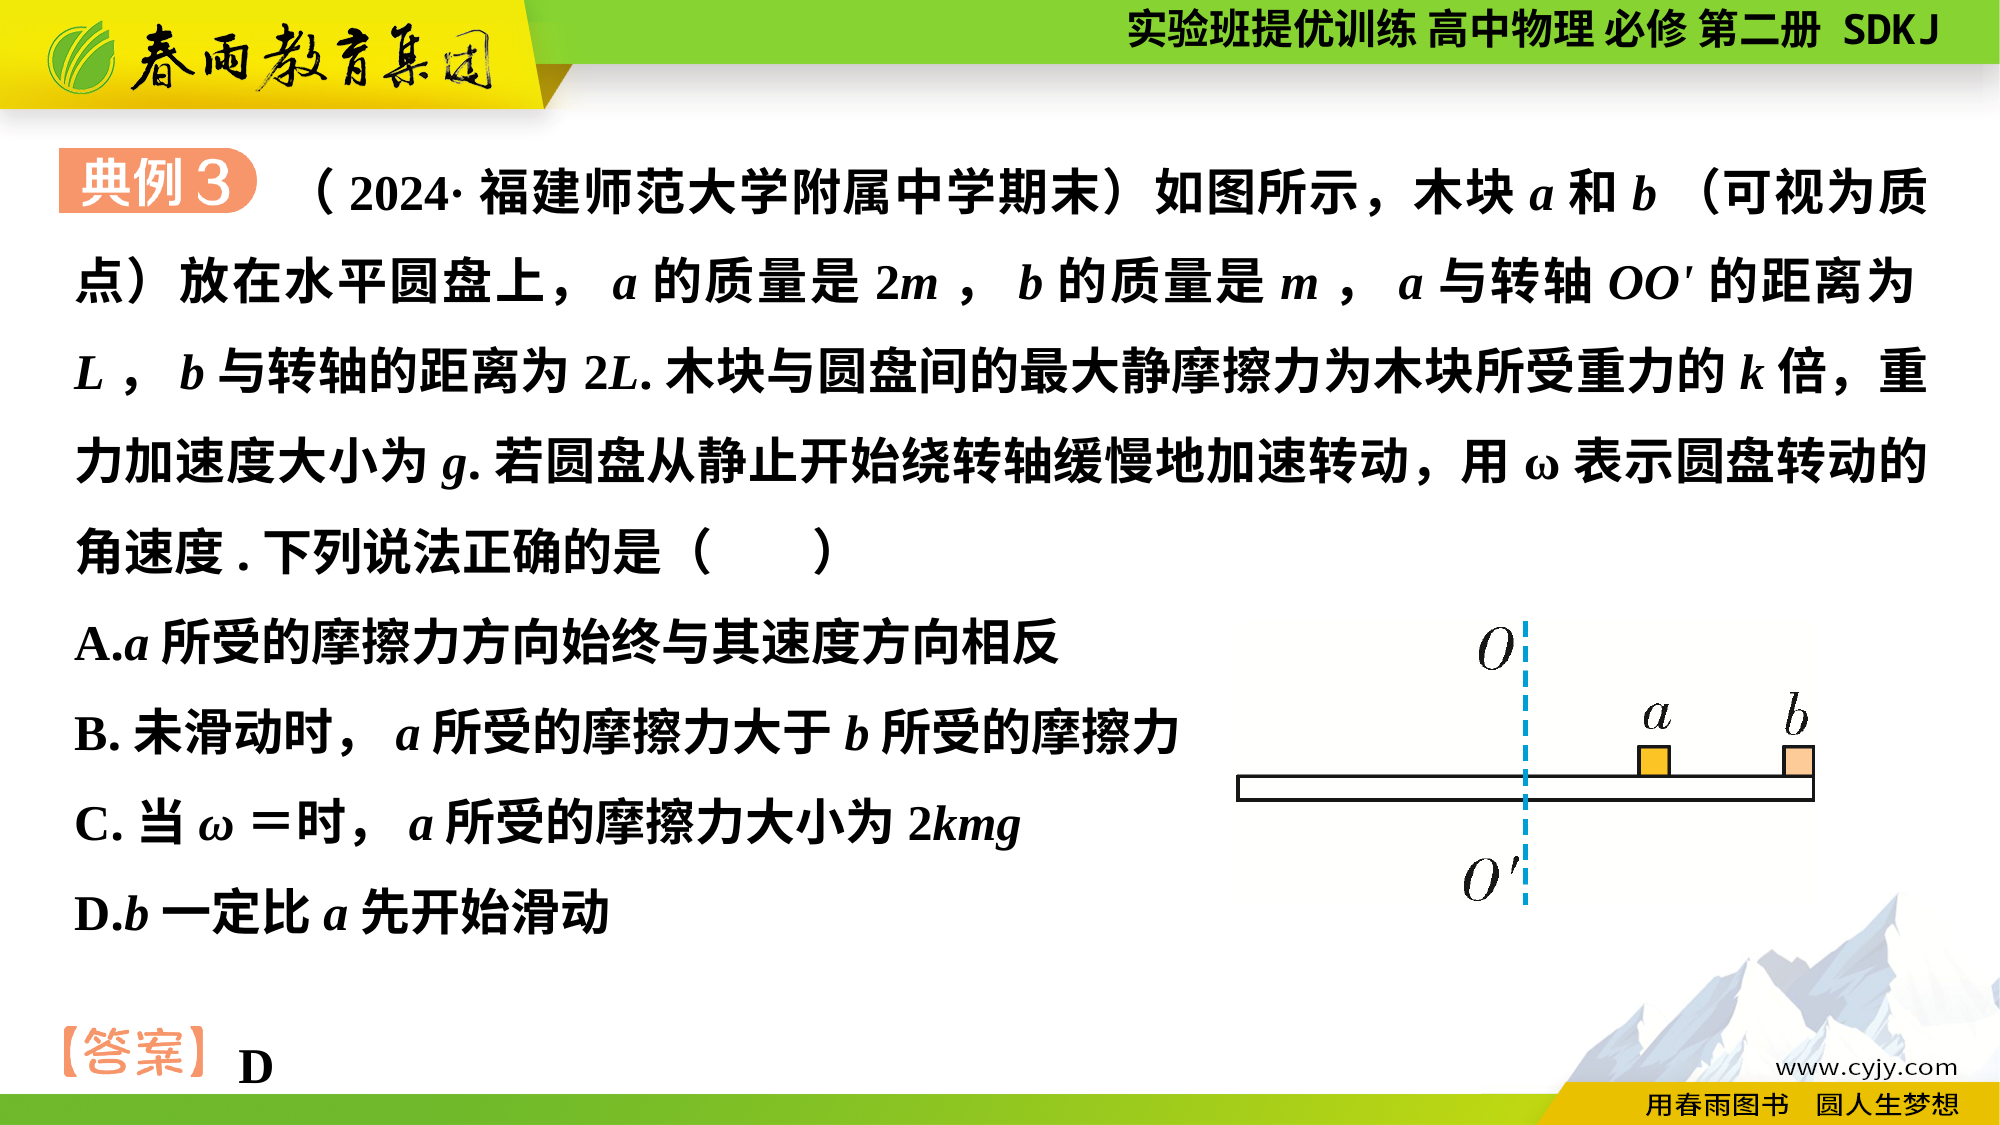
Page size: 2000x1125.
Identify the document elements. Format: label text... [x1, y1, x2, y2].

text_box D [223, 996, 290, 1102]
picture [0, 0, 2000, 1125]
